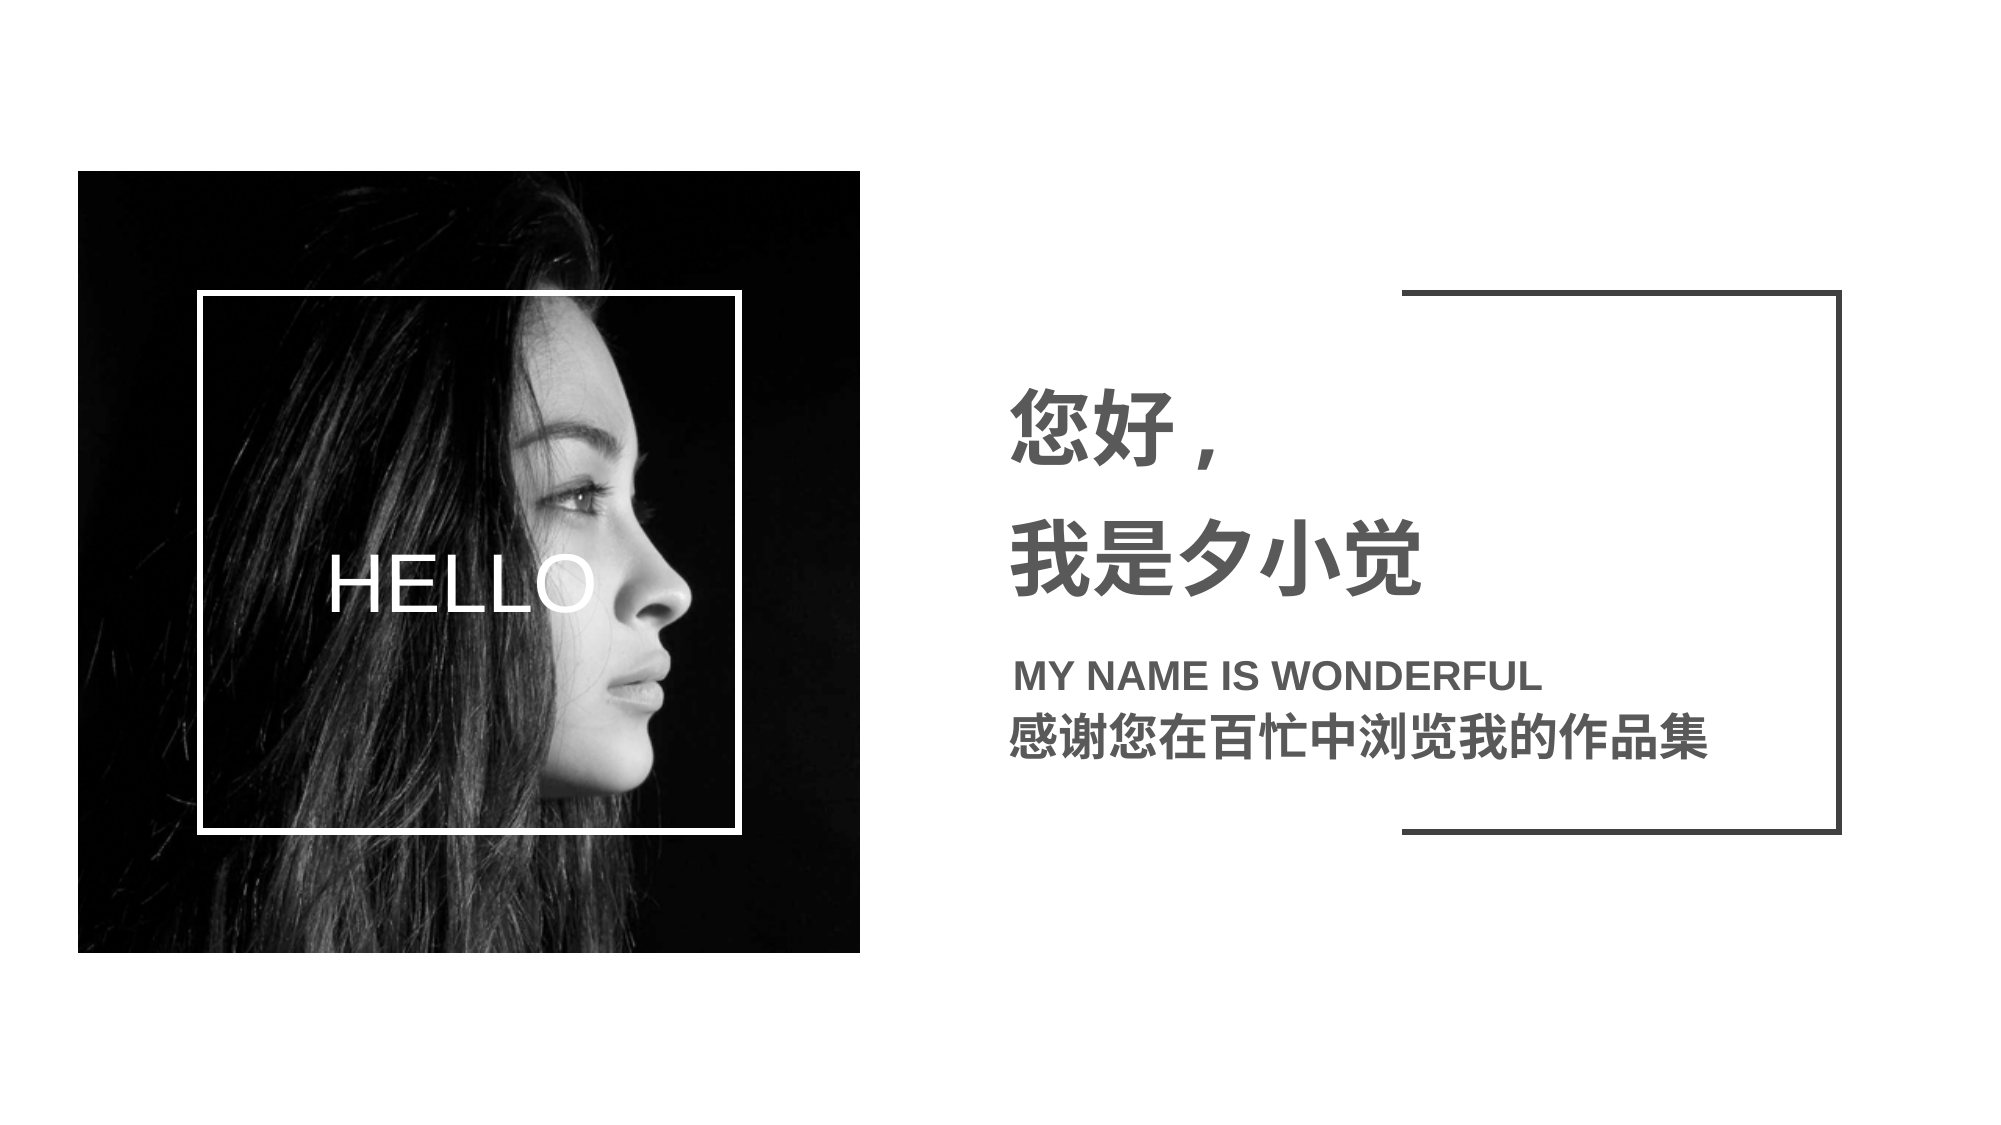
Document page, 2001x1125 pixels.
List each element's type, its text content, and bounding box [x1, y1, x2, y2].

text_box [1402, 292, 1840, 833]
subtitle 感谢您在百忙中浏览我的作品集 [1008, 412, 1765, 1066]
picture [78, 171, 860, 954]
text_box MY NAME IS WONDERFUL [1012, 633, 1402, 699]
title 您好, 我是夕小觉 [1008, 346, 1402, 412]
